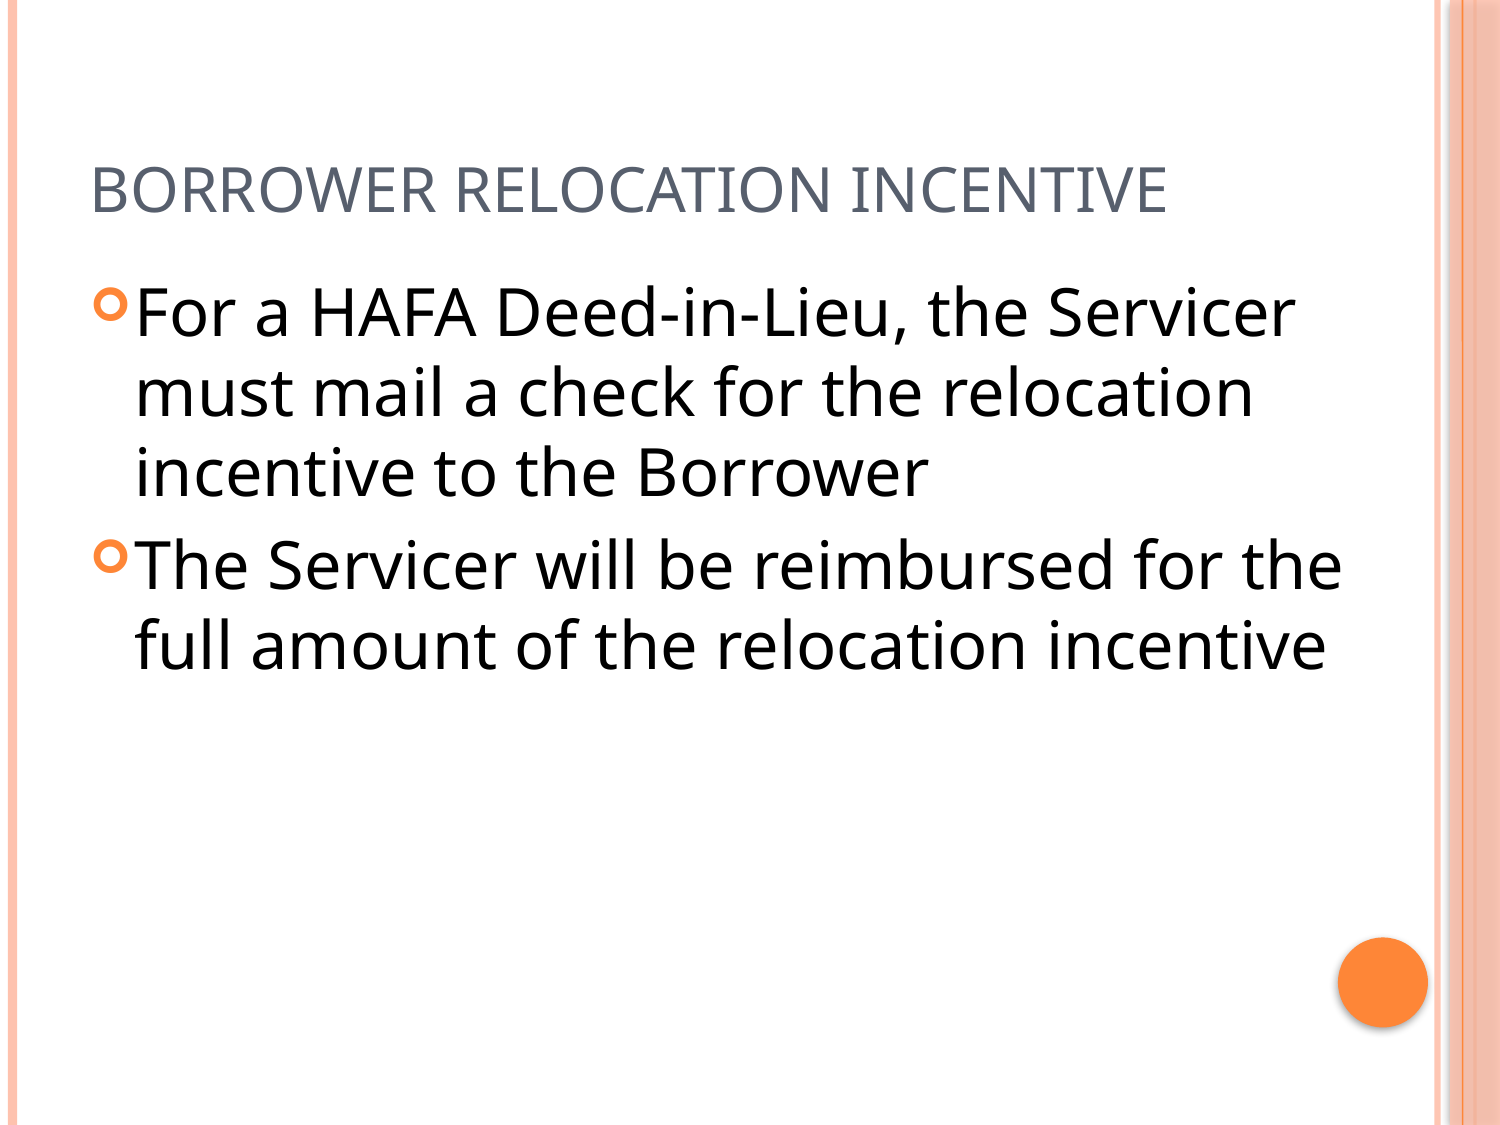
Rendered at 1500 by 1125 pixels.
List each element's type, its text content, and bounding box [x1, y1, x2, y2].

list For a HAFA Deed-in-Lieu, the Servicer must mail a check for the relocation incentive to the Borrower The Servicer will be reimbursed for the full amount of the relocation incentive [75, 262, 1425, 1038]
title Borrower relocation incentive [75, 45, 1300, 233]
